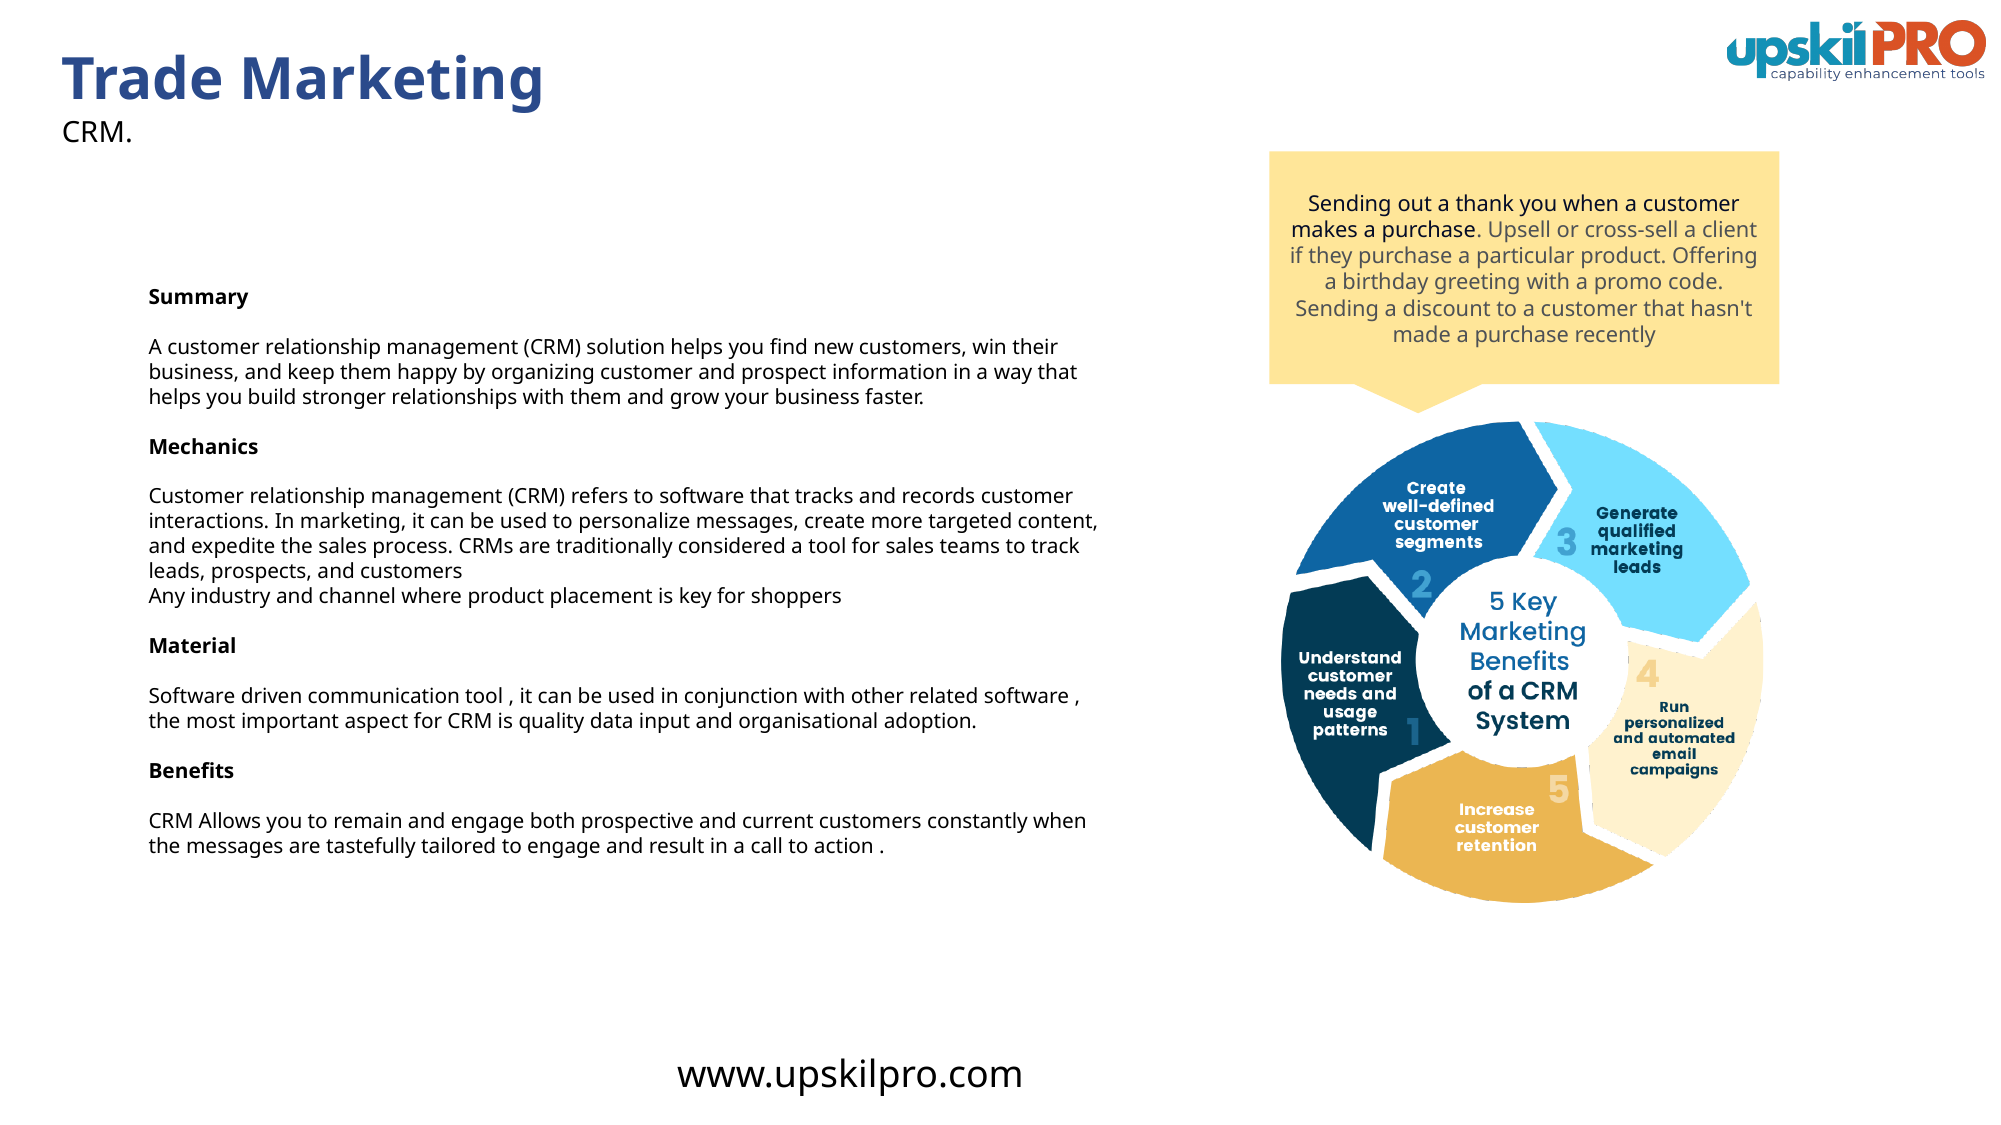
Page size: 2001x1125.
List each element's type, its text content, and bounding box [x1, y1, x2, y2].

picture [1272, 415, 1771, 908]
text_box Trade Marketing CRM. [47, 34, 1352, 157]
picture [1727, 20, 1986, 81]
text_box Summary A customer relationship management (CRM) solution helps you find new customers, win their business, and keep them happy by organizing customer and prospect information in a way that helps you build stronger relationships with them and grow your business faster. Mechanics Customer relationship management (CRM) refers to software that tracks and records customer interactions. In marketing, it can be used to personalize messages, create more targeted content, and expedite the sales process. CRMs are traditionally considered a tool for sales teams to track leads, prospects, and customers Any industry and channel where product placement is key for shoppers Material Software driven communication tool , it can be used in conjunction with other related software , the most important aspect for CRM is quality data input and organisational adoption. Benefits CRM Allows you to remain and engage both prospective and current customers constantly when the messages are tastefully tailored to engage and result in a call to action . [133, 275, 1132, 866]
text_box Sending out a thank you when a customer makes a purchase. Upsell or cross-sell a client if they purchase a particular product. Offering a birthday greeting with a promo code. Sending a discount to a customer that hasn't made a purchase recently [1268, 150, 1781, 415]
text_box www.upskilpro.com [662, 1042, 1338, 1103]
